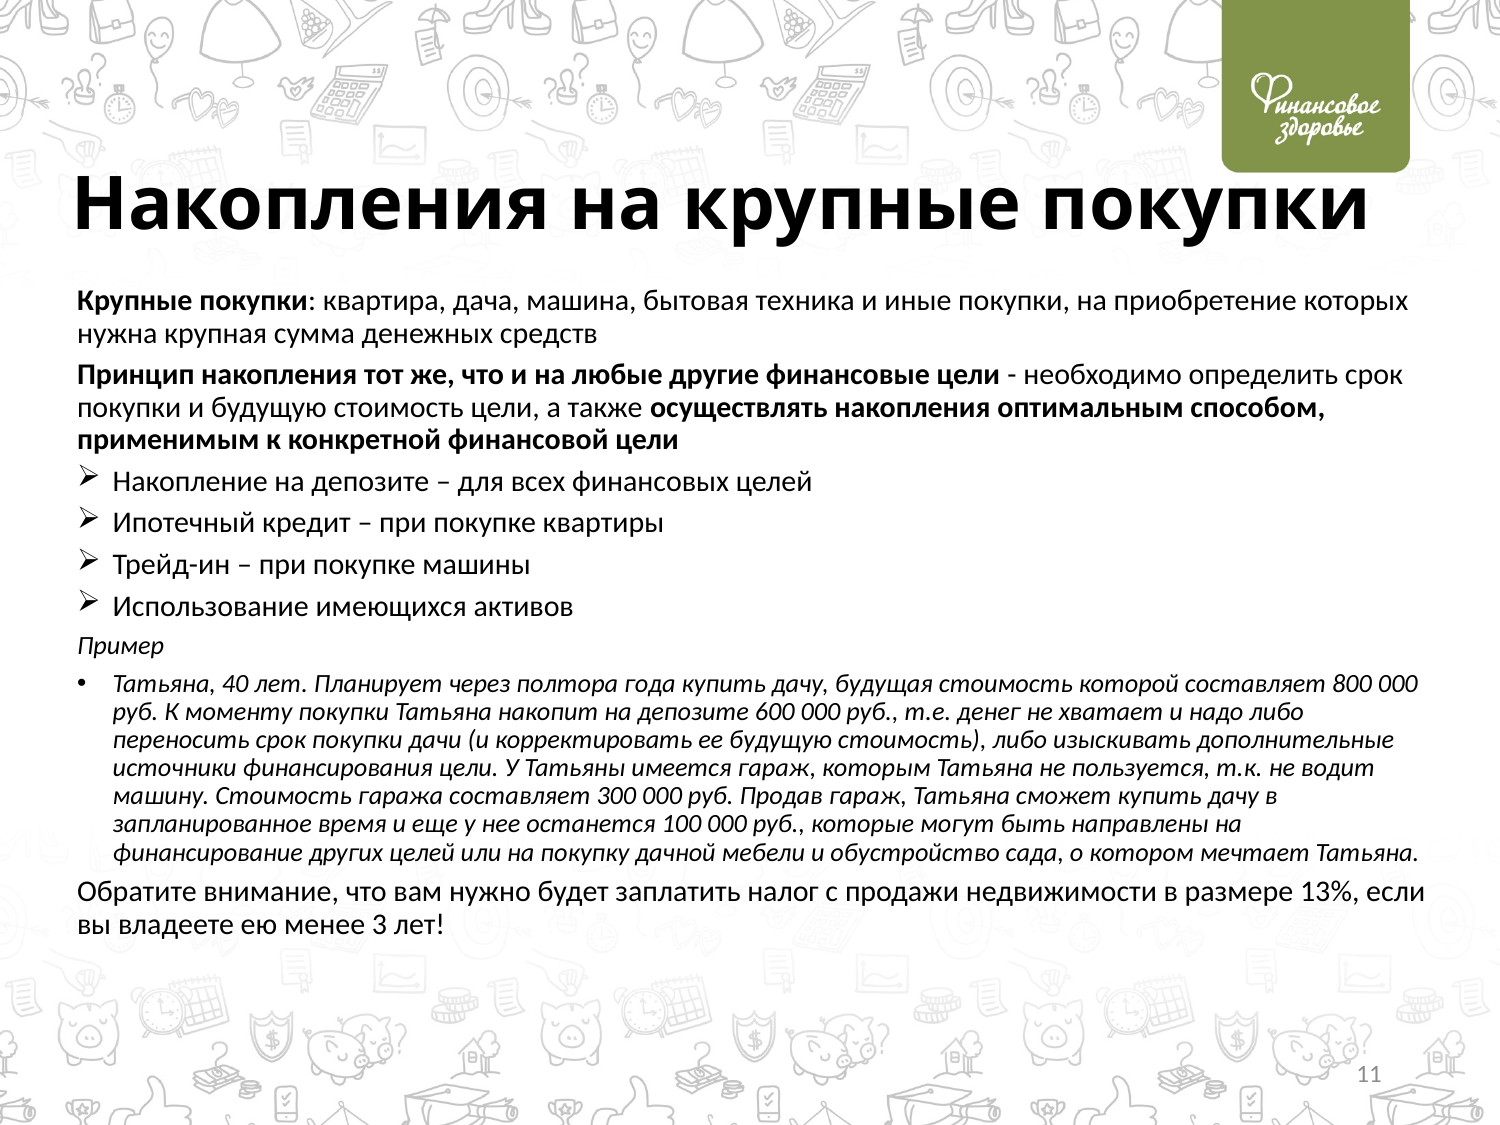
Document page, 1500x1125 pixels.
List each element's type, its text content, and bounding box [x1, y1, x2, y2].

slide_number 11 [1059, 1042, 1397, 1103]
list Крупные покупки: квартира, дача, машина, бытовая техника и иные покупки, на приобретение которых нужна крупная сумма денежных средств Принцип накопления тот же, что и на любые другие финансовые цели - необходимо определить срок покупки и будущую стоимость цели, а также осуществлять накопления оптимальным способом, применимым к конкретной финансовой цели Накопление на депозите – для всех финансовых целей Ипотечный кредит – при покупке квартиры Трейд-ин – при покупке машины Использование имеющихся активов Пример Татьяна, 40 лет. Планирует через полтора года купить дачу, будущая стоимость которой составляет 800 000 руб. К моменту покупки Татьяна накопит на депозите 600 000 руб., т.е. денег не хватает и надо либо переносить срок покупки дачи (и корректировать ее будущую стоимость), либо изыскивать дополнительные источники финансирования цели. У Татьяны имеется гараж, которым Татьяна не пользуется, т.к. не водит машину. Стоимость гаража составляет 300 000 руб. Продав гараж, Татьяна сможет купить дачу в запланированное время и еще у нее останется 100 000 руб., которые могут быть направлены на финансирование других целей или на покупку дачной мебели и обустройство сада, о котором мечтает Татьяна. Обратите внимание, что вам нужно будет заплатить налог с продажи недвижимости в размере 13%, если вы владеете ею менее 3 лет! [62, 277, 1447, 973]
picture [0, 0, 1500, 1125]
title Накопления на крупные покупки [56, 152, 1392, 258]
